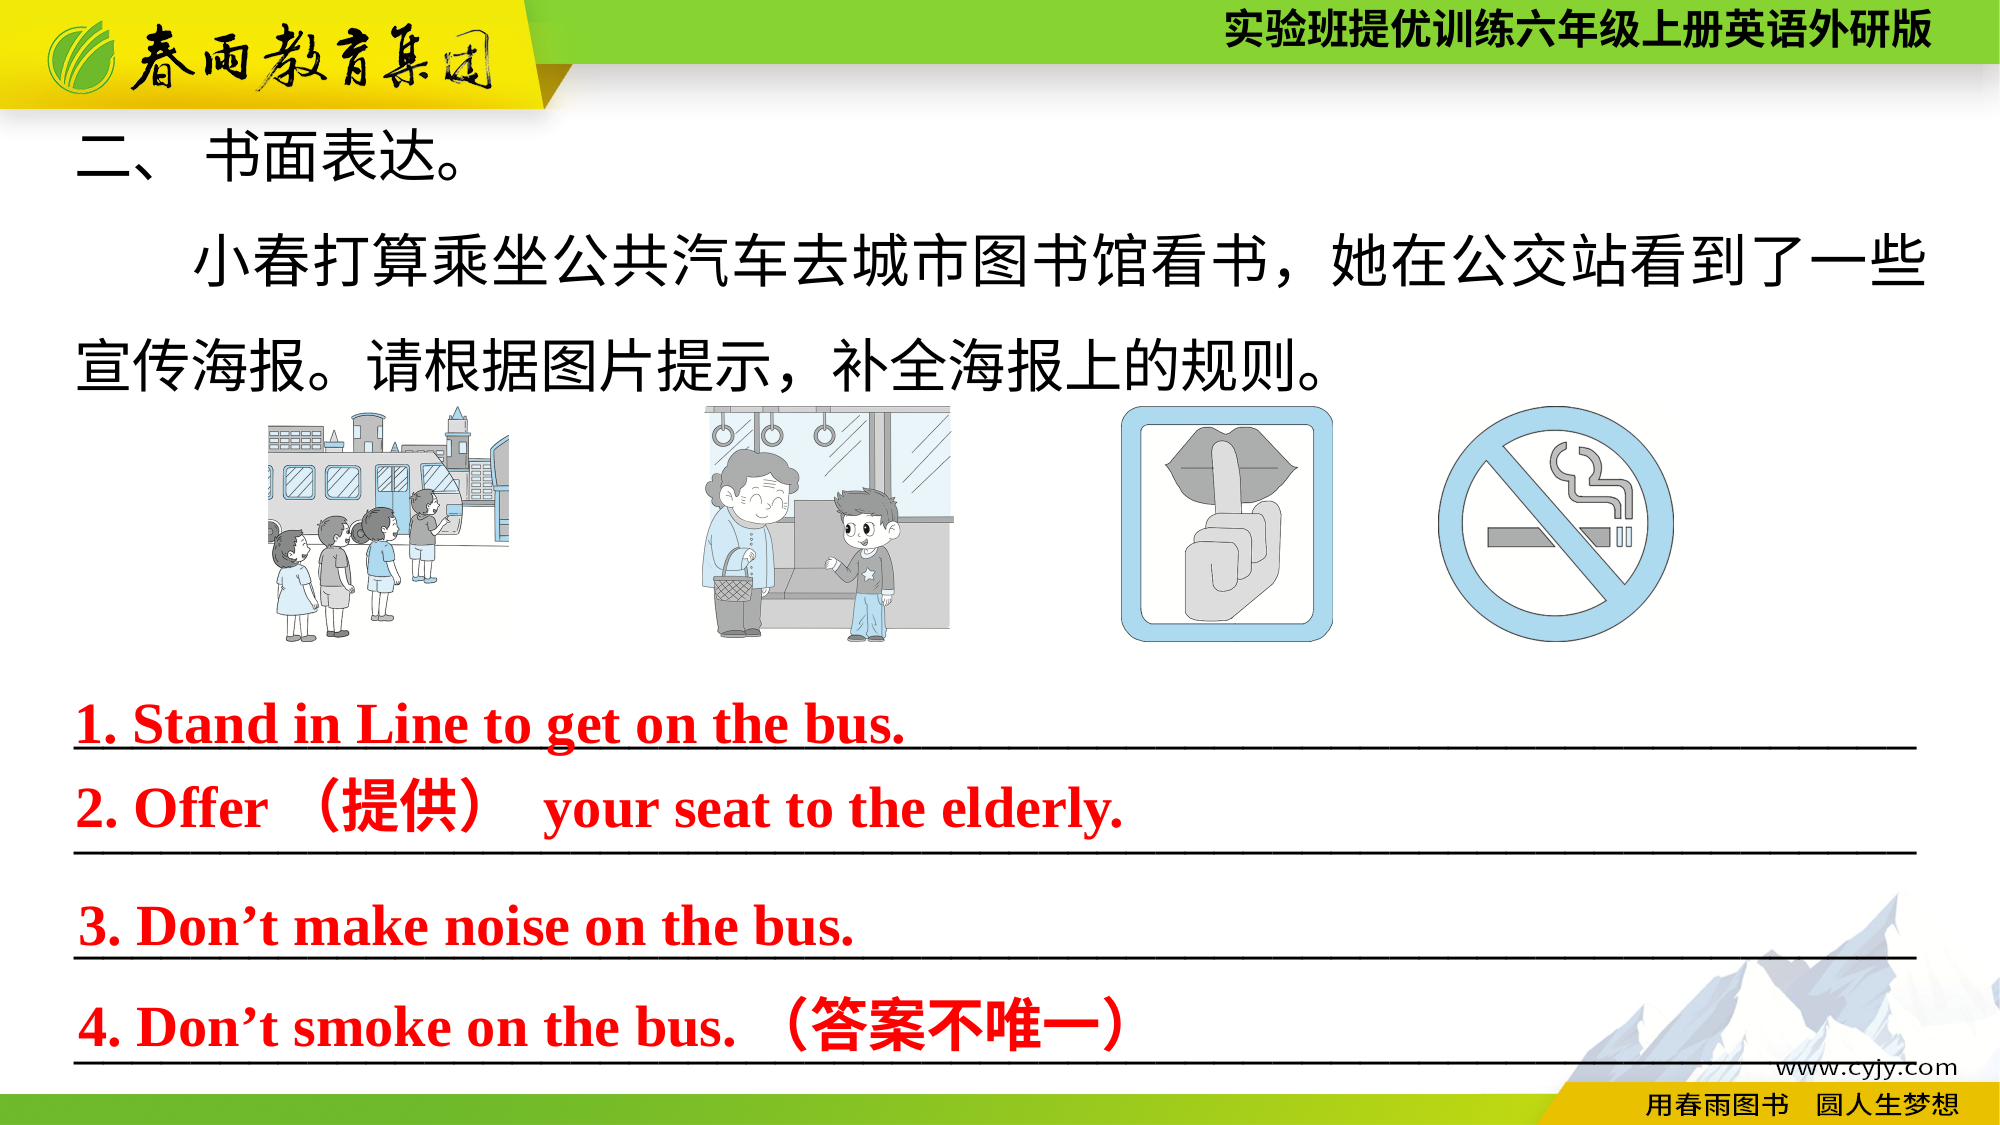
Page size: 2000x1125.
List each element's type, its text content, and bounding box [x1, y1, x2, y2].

text_box 4. Don’t smoke on the bus.（答案不唯一） [63, 980, 1312, 1066]
picture [0, 0, 2000, 1125]
text_box 3. Don’t make noise on the bus. [63, 879, 1063, 965]
text_box ____________________________________________________________________________________________________________________________________________________________________________________________________________________________________________________________ [59, 763, 1944, 1077]
list 二、 书面表达。 小春打算乘坐公共汽车去城市图书馆看书，她在公交站看到了一些宣传海报。请根据图片提示，补全海报上的规则。 [59, 76, 1944, 397]
text_box 2. Offer（提供） your seat to the elderly. [60, 762, 1282, 847]
text_box 1. Stand in Line to get on the bus. [59, 643, 1944, 763]
